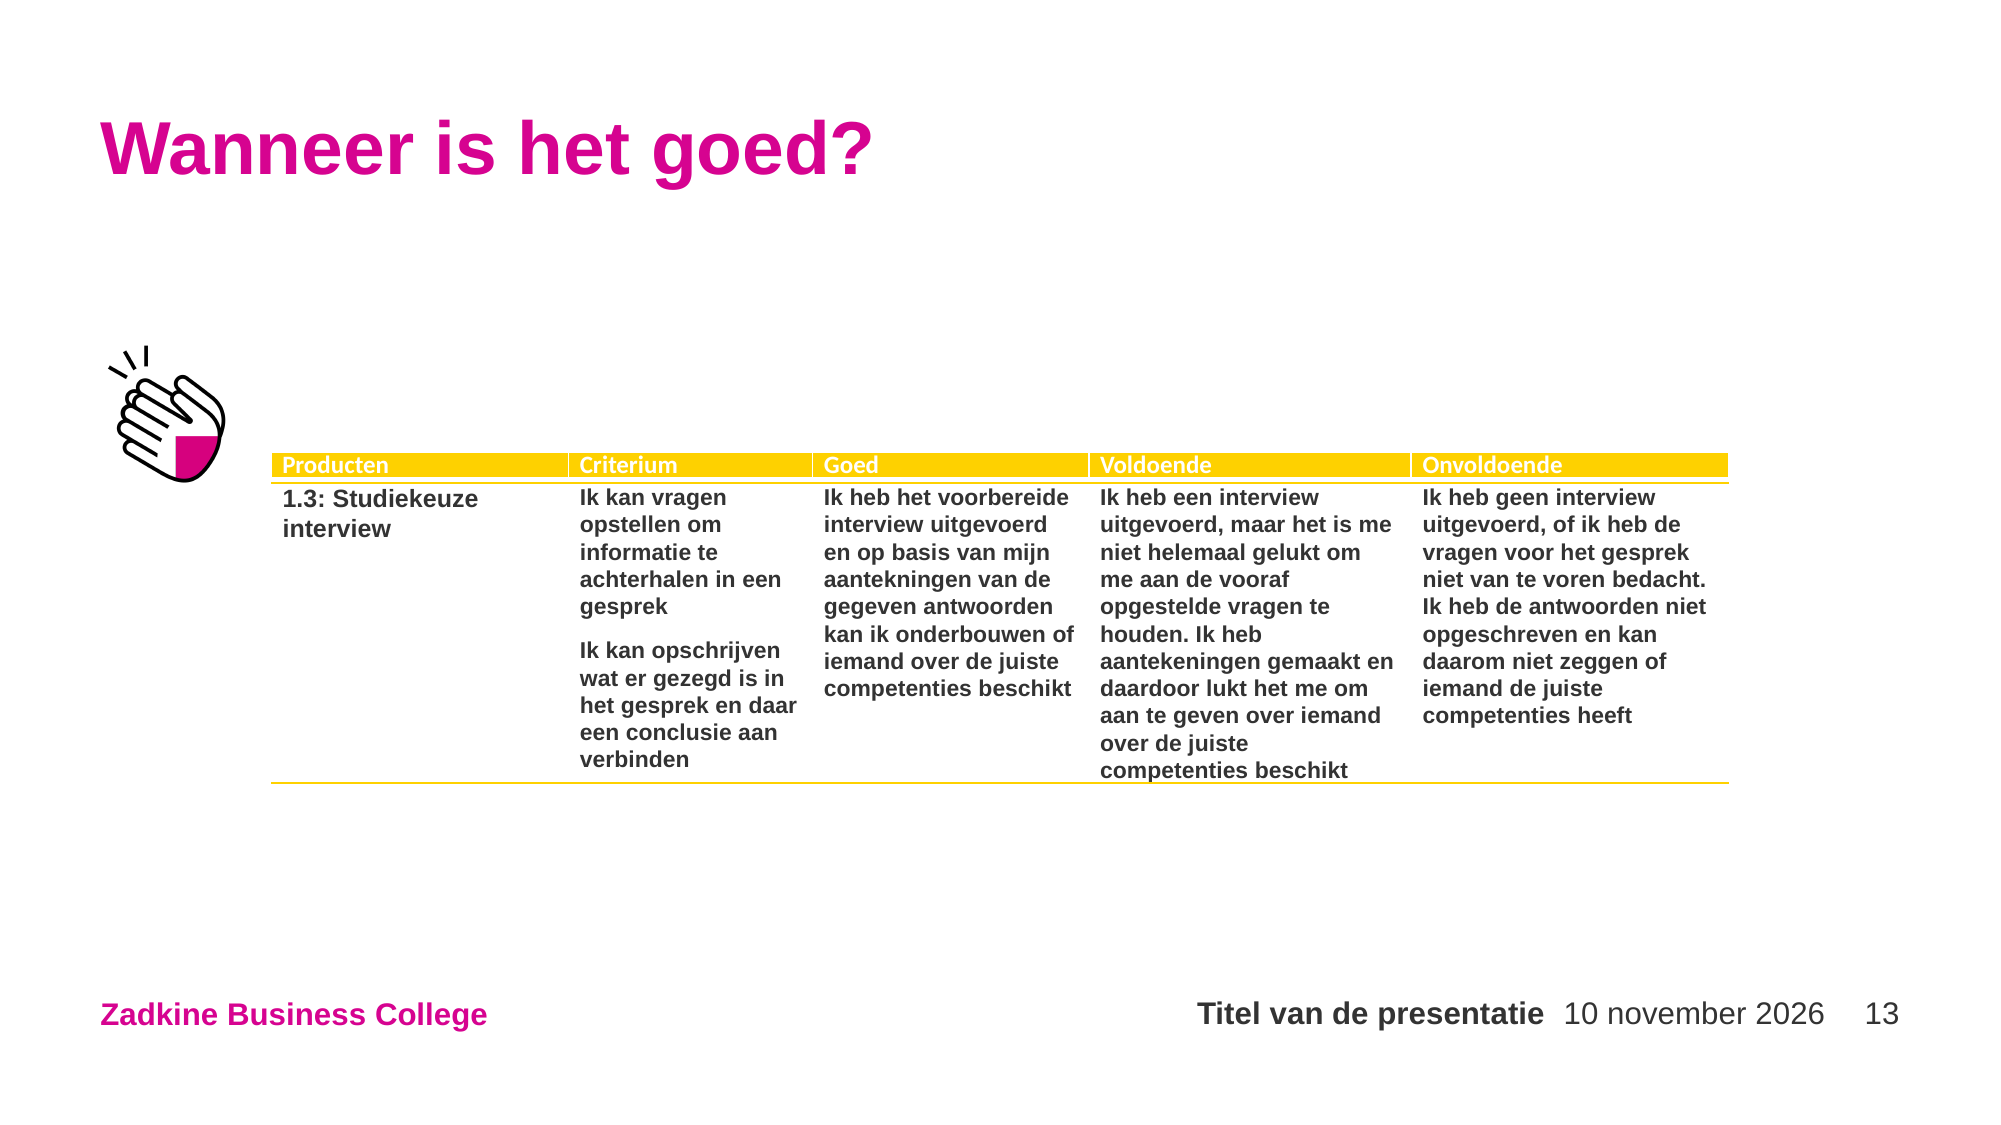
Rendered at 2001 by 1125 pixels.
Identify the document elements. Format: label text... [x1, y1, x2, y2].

table_header Ik kan vragen opstellen om informatie te achterhalen in een gesprek Ik kan opschrijven wat er gezegd is in het gesprek en daar een conclusie aan verbinden [569, 484, 813, 782]
table_header Onvoldoende [1412, 453, 1728, 477]
title Wanneer is het goed? [100, 100, 1900, 190]
table_header Goed [813, 453, 1088, 477]
table_header Voldoende [1090, 453, 1410, 477]
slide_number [1546, 993, 1825, 1033]
table_header Criterium [569, 453, 812, 477]
table_header Ik heb geen interview uitgevoerd, of ik heb de vragen voor het gesprek niet van te voren bedacht. Ik heb de antwoorden niet opgeschreven en kan daarom niet zeggen of iemand de juiste competenties heeft [1412, 484, 1729, 782]
slide_number 13 [1825, 993, 1900, 1033]
table_header Ik heb een interview uitgevoerd, maar het is me niet helemaal gelukt om me aan de vooraf opgestelde vragen te houden. Ik heb aantekeningen gemaakt en daardoor lukt het me om aan te geven over iemand over de juiste competenties beschikt [1089, 484, 1412, 782]
table_header Ik heb het voorbereide interview uitgevoerd en op basis van mijn aantekningen van de gegeven antwoorden kan ik onderbouwen of iemand over de juiste competenties beschikt [813, 484, 1089, 782]
table_header 1.3: Studiekeuze interview [271, 484, 569, 782]
table_header Producten [300, 453, 568, 477]
footer Titel van de presentatie [870, 993, 1546, 1033]
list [33, 281, 300, 547]
